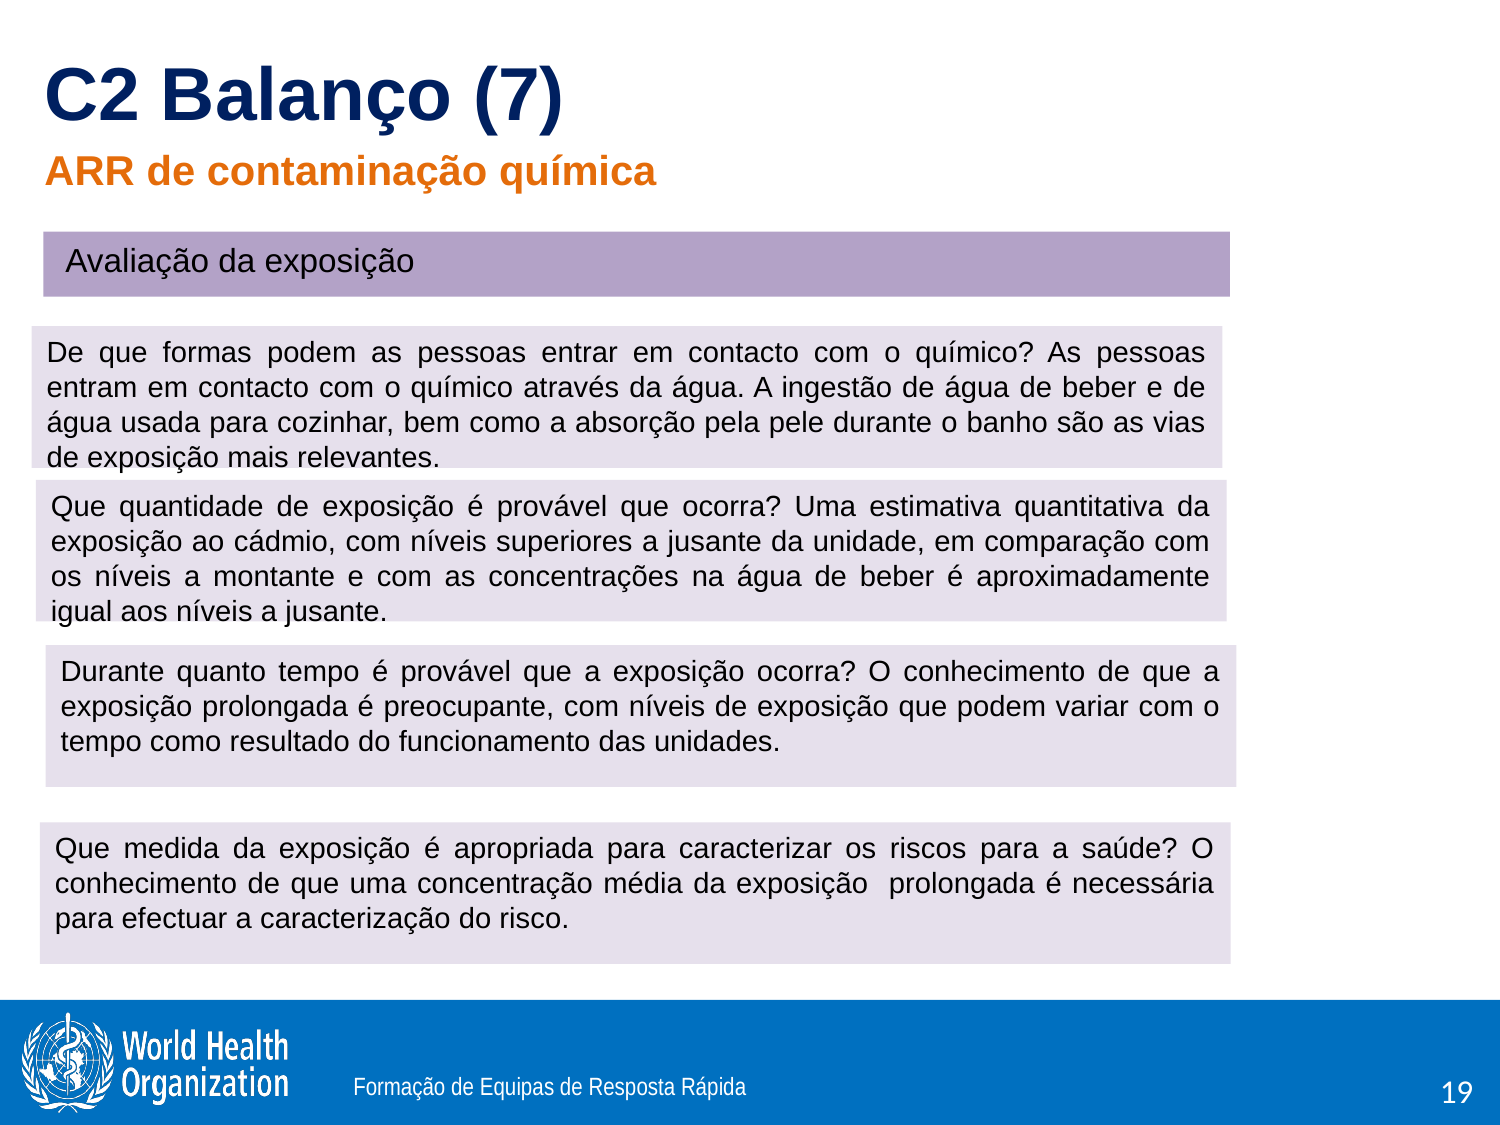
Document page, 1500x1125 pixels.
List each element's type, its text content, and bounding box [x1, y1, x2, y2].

text_box Durante quanto tempo é provável que a exposição ocorra? O conhecimento de que a exposição prolongada é preocupante, com níveis de exposição que podem variar com o tempo como resultado do funcionamento das unidades. [45, 645, 1237, 787]
picture [21, 1012, 288, 1113]
text_box Que quantidade de exposição é provável que ocorra? Uma estimativa quantitativa da exposição ao cádmio, com níveis superiores a jusante da unidade, em comparação com os níveis a montante e com as concentrações na água de beber é aproximadamente igual aos níveis a jusante. [35, 479, 1227, 622]
text_box Que medida da exposição é apropriada para caracterizar os riscos para a saúde? O conhecimento de que uma concentração média da exposição prolongada é necessária para efectuar a caracterização do risco. [39, 822, 1231, 964]
text_box Avaliação da exposição [43, 231, 1230, 297]
text_box C2 Balanço (7) ARR de contaminação química [29, 37, 1380, 185]
text_box De que formas podem as pessoas entrar em contacto com o químico? As pessoas entram em contacto com o químico através da água. A ingestão de água de beber e de água usada para cozinhar, bem como a absorção pela pele durante o banho são as vias de exposição mais relevantes. [31, 326, 1223, 468]
